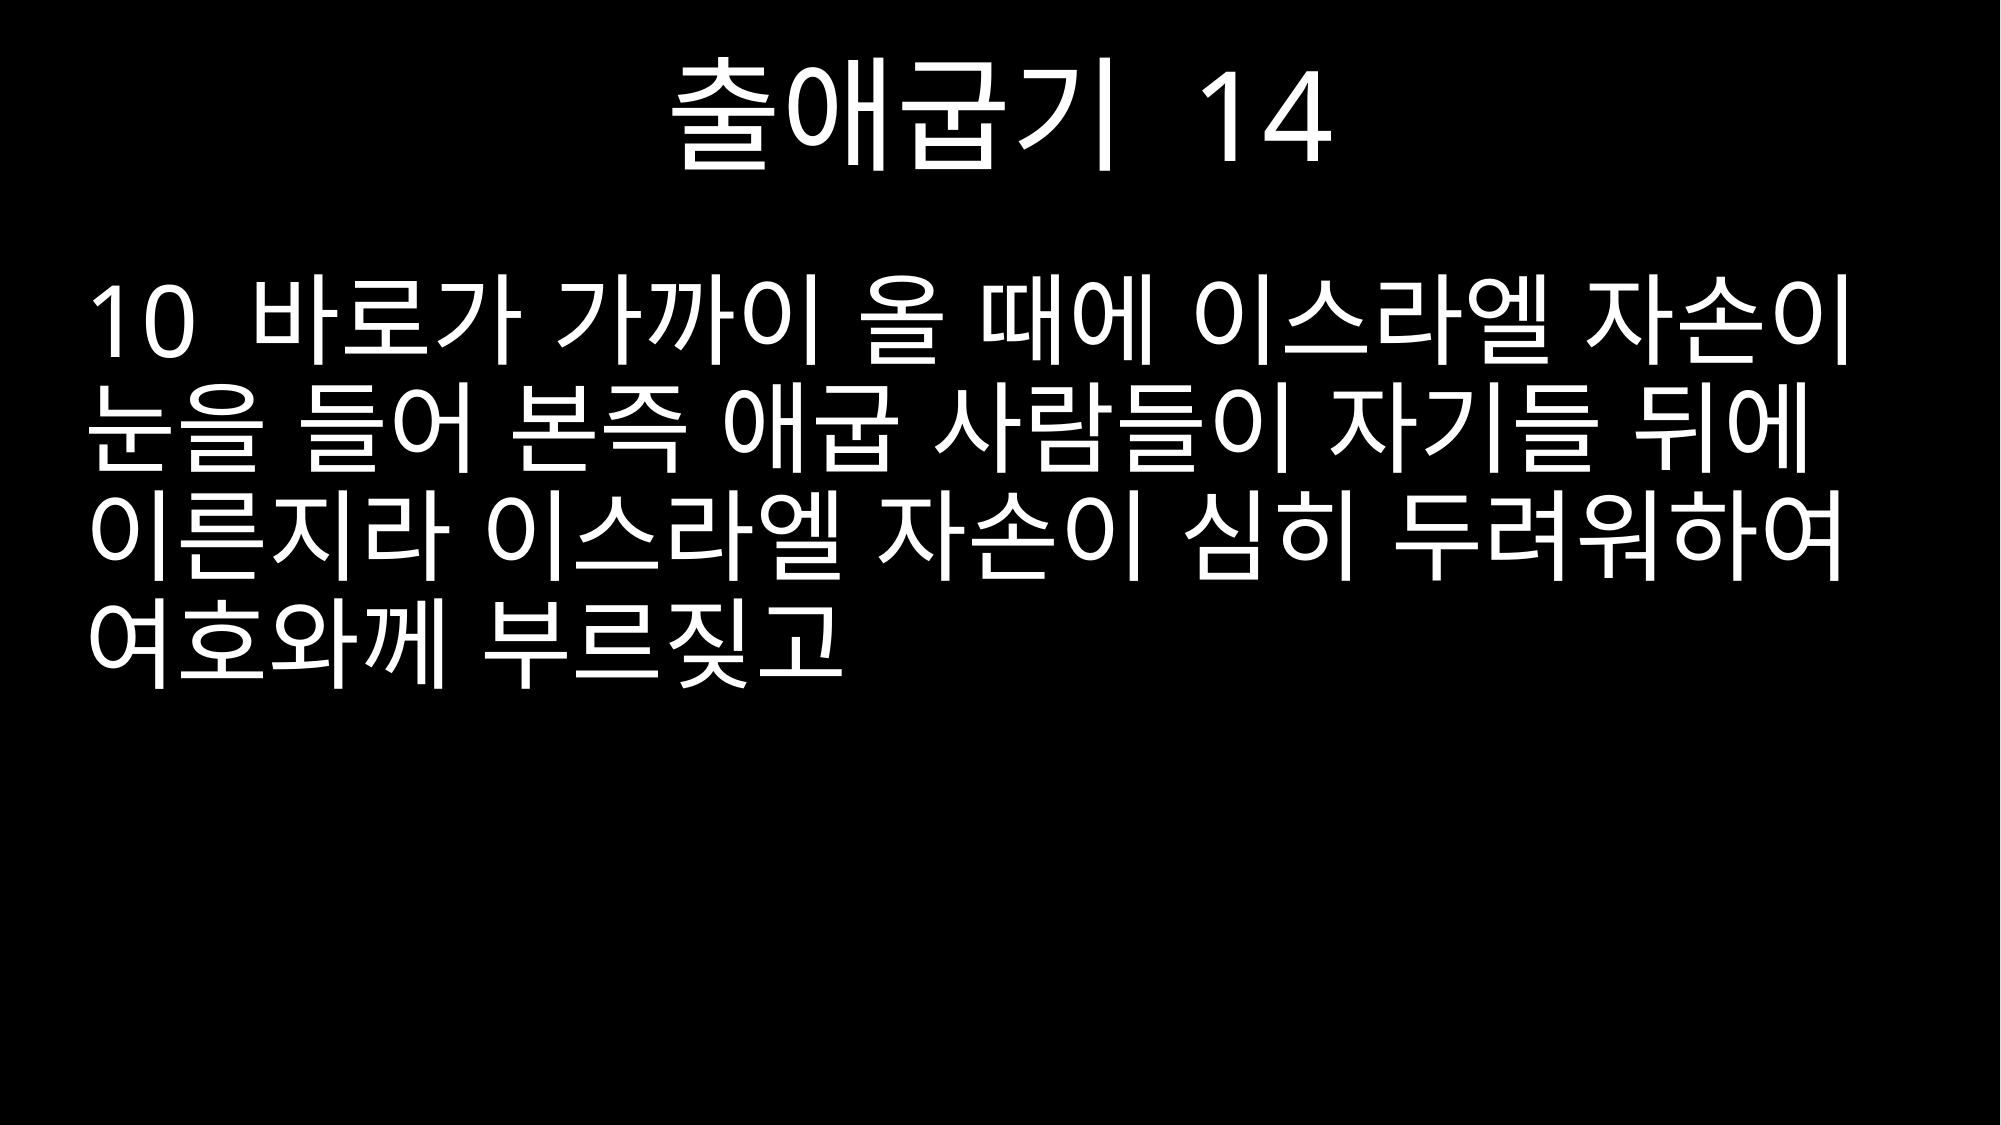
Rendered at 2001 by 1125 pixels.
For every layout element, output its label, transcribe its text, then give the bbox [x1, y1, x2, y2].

picture [0, 0, 2001, 1125]
list 10 바로가 가까이 올 때에 이스라엘 자손이 눈을 들어 본즉 애굽 사람들이 자기들 뒤에 이른지라 이스라엘 자손이 심히 두려워하여 여호와께 부르짖고 [69, 263, 1953, 423]
footer 출애굽기 14 [0, 32, 2000, 192]
